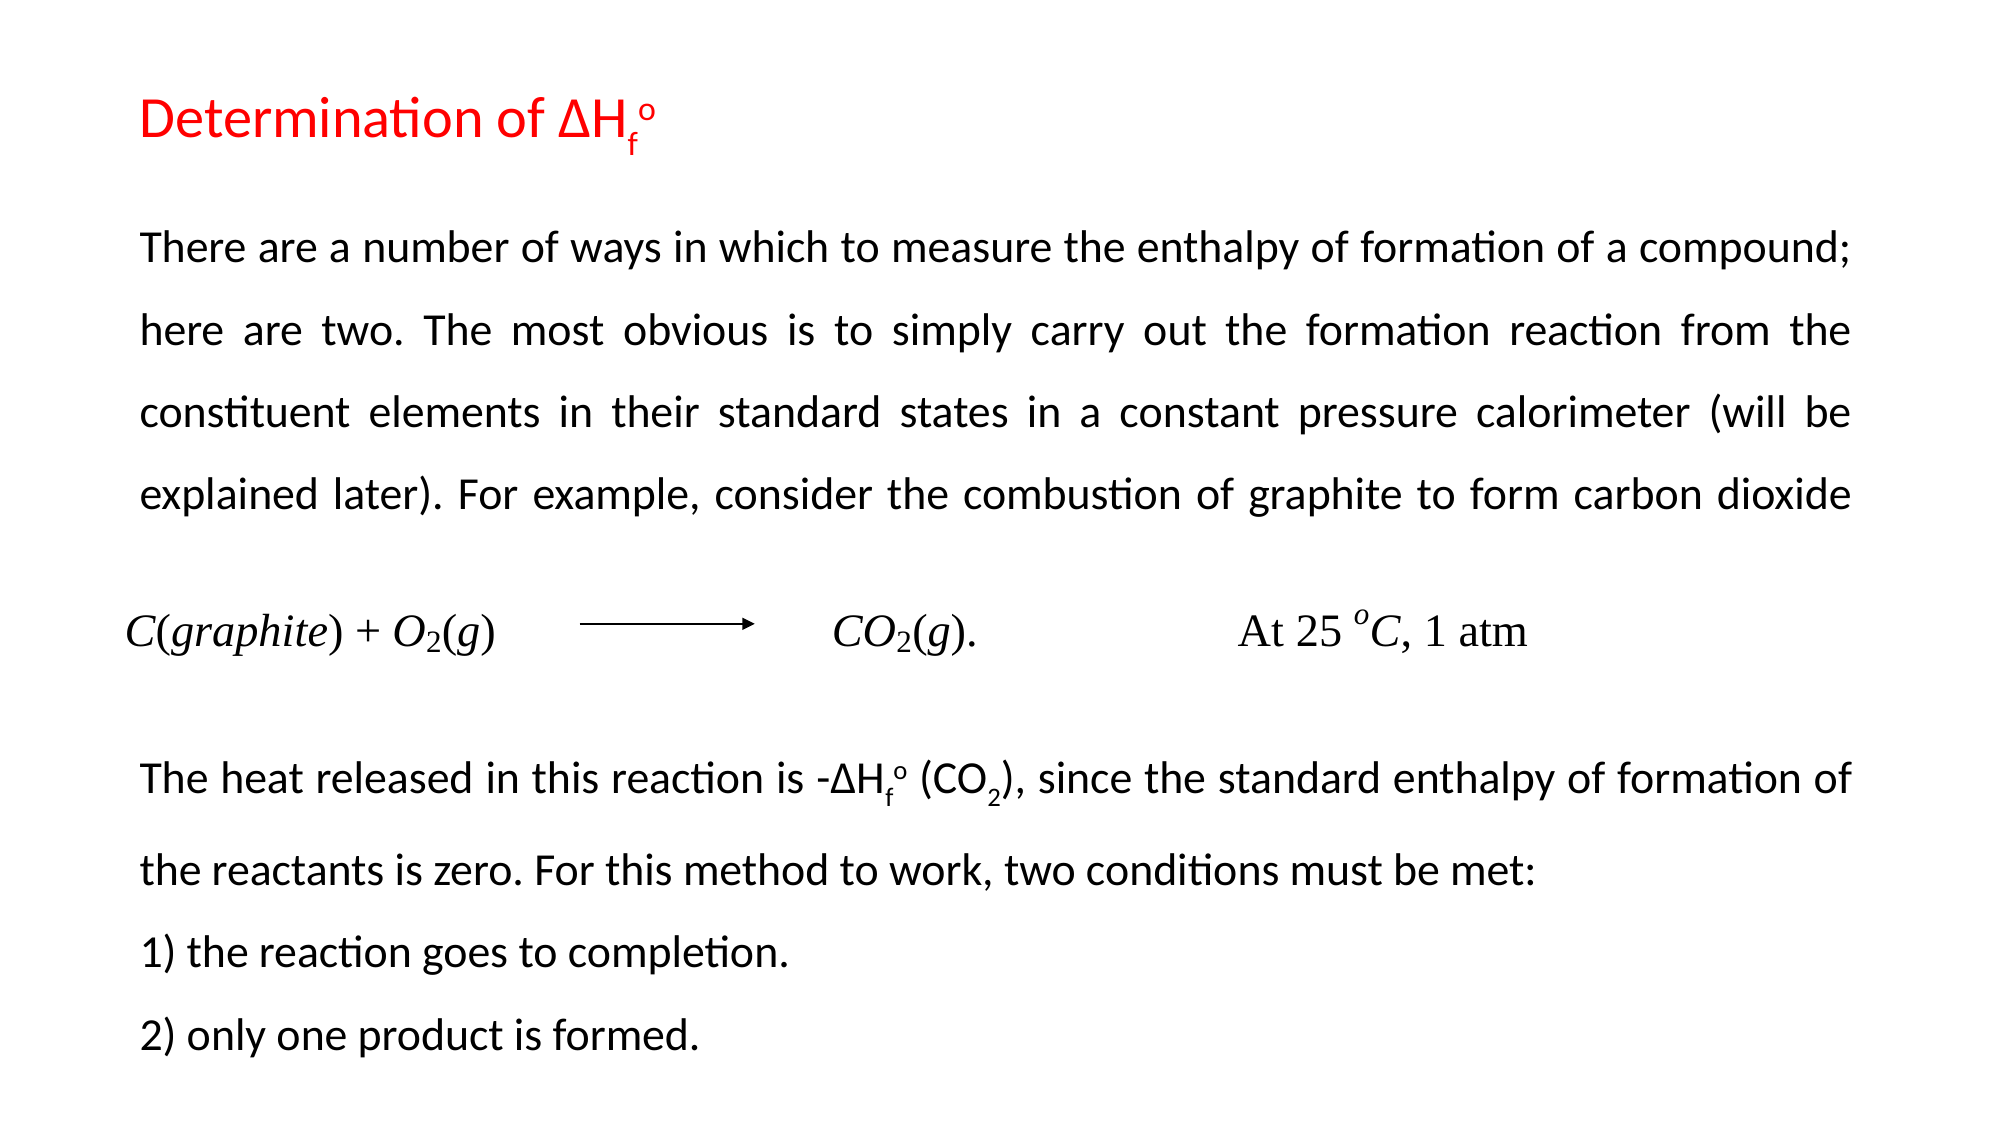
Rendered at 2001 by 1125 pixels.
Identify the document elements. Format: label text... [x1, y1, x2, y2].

text_box The heat released in this reaction is -ΔHfo (CO2), since the standard enthalpy of formation of the reactants is zero. For this method to work, two conditions must be met: 1) the reaction goes to completion. 2) only one product is formed. [124, 707, 1868, 1067]
text_box There are a number of ways in which to measure the enthalpy of formation of a compound; here are two. The most obvious is to simply carry out the formation reaction from the constituent elements in their standard states in a constant pressure calorimeter (will be explained later). For example, consider the combustion of graphite to form carbon dioxide [124, 181, 1868, 557]
text_box Determination of ΔHfo [124, 71, 725, 170]
picture [124, 557, 1869, 684]
